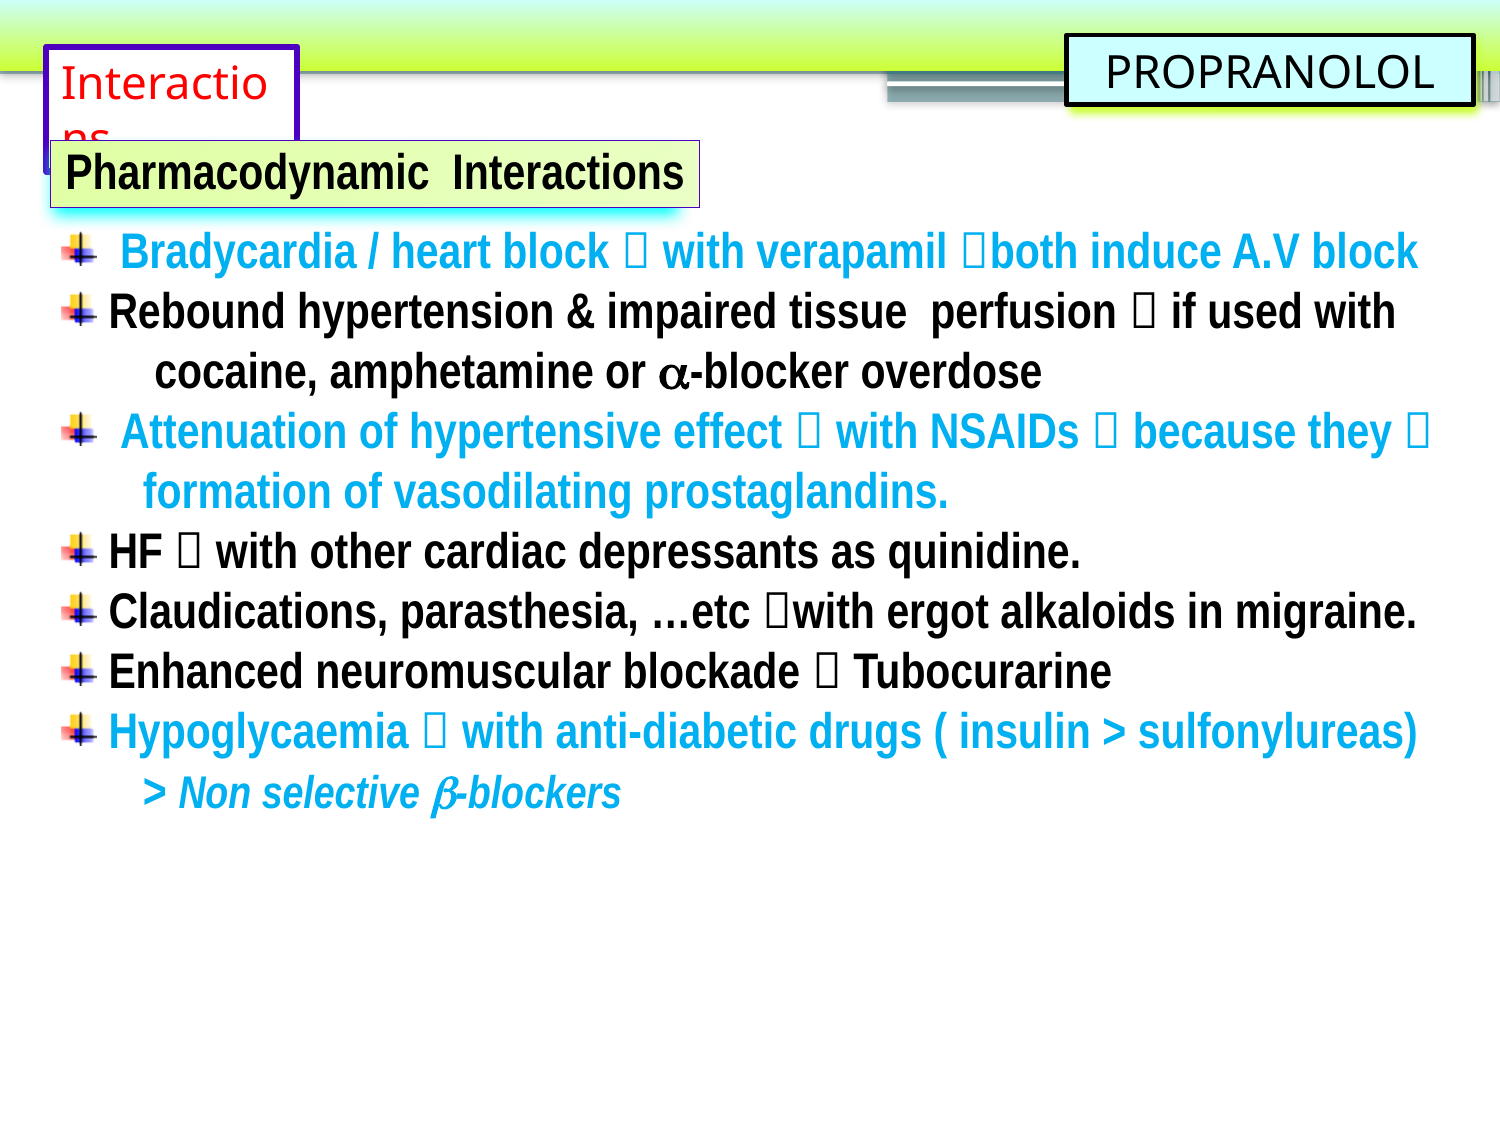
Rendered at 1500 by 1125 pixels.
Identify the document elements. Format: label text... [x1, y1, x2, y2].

text_box Pharmacodynamic Interactions [50, 140, 700, 208]
picture [61, 290, 97, 326]
text_box Bradycardia / heart block  with verapamil both induce A.V block Rebound hypertension & impaired tissue perfusion  if used with cocaine, amphetamine or a-blocker overdose Attenuation of hypertensive effect  with NSAIDs  because they  formation of vasodilating prostaglandins. HF  with other cardiac depressants as quinidine. Claudications, parasthesia, …etc with ergot alkaloids in migraine. Enhanced neuromuscular blockade  Tubocurarine Hypoglycaemia  with anti-diabetic drugs ( insulin > sulfonylureas) > Non selective -blockers [46, 210, 1500, 826]
picture [61, 710, 97, 746]
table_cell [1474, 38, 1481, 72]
picture [61, 590, 97, 626]
text_box [0, 0, 1500, 72]
text_box Interactions [46, 46, 298, 143]
picture [61, 230, 97, 266]
picture [61, 530, 97, 566]
picture [61, 410, 97, 446]
picture [61, 650, 97, 686]
text_box PROPRANOLOL [1066, 35, 1474, 105]
